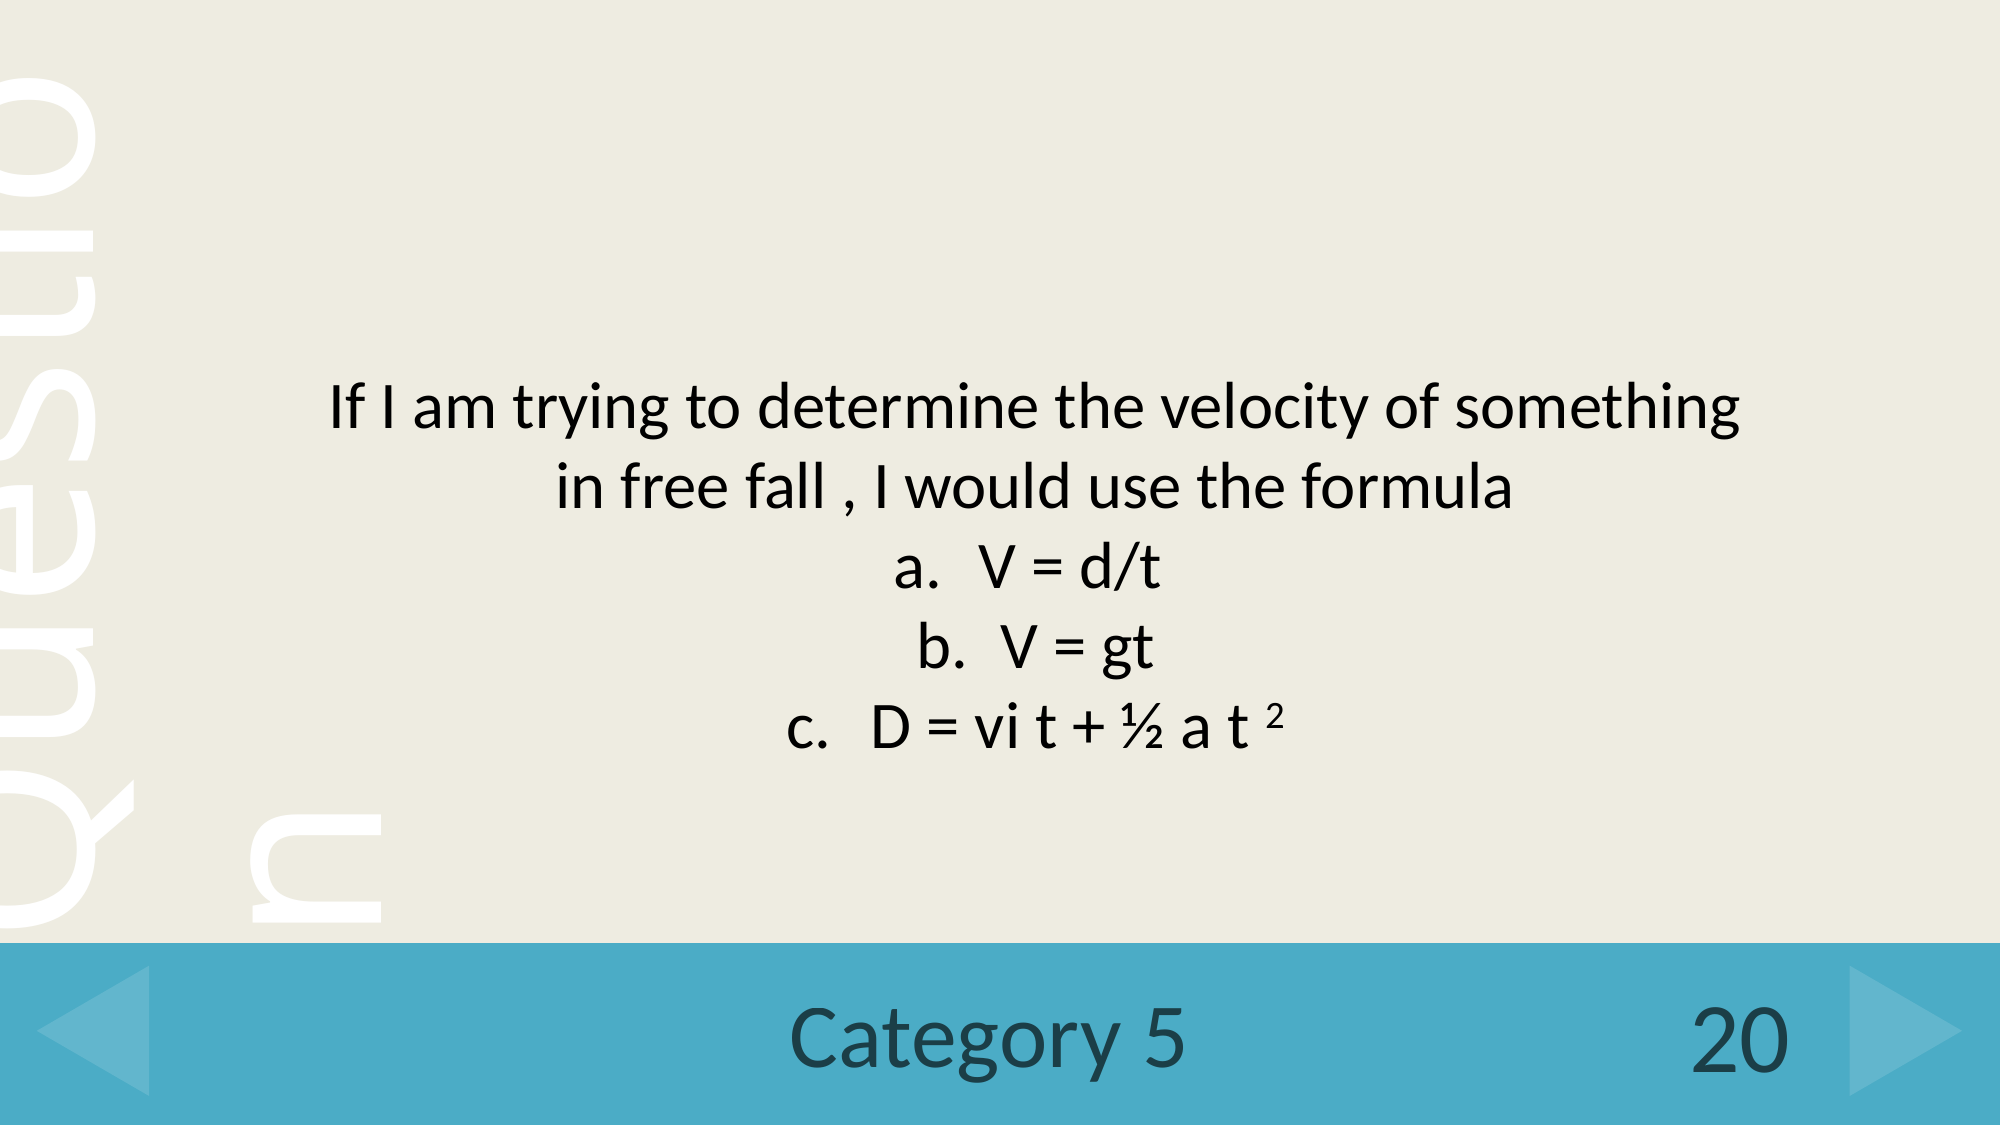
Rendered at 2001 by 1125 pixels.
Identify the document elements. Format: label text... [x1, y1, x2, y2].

title Category 5 [89, 937, 1890, 1125]
list If I am trying to determine the velocity of something in free fall , I would use the formula V = d/t V = gt D = vi t + ½ a t 2 [302, 307, 1769, 818]
